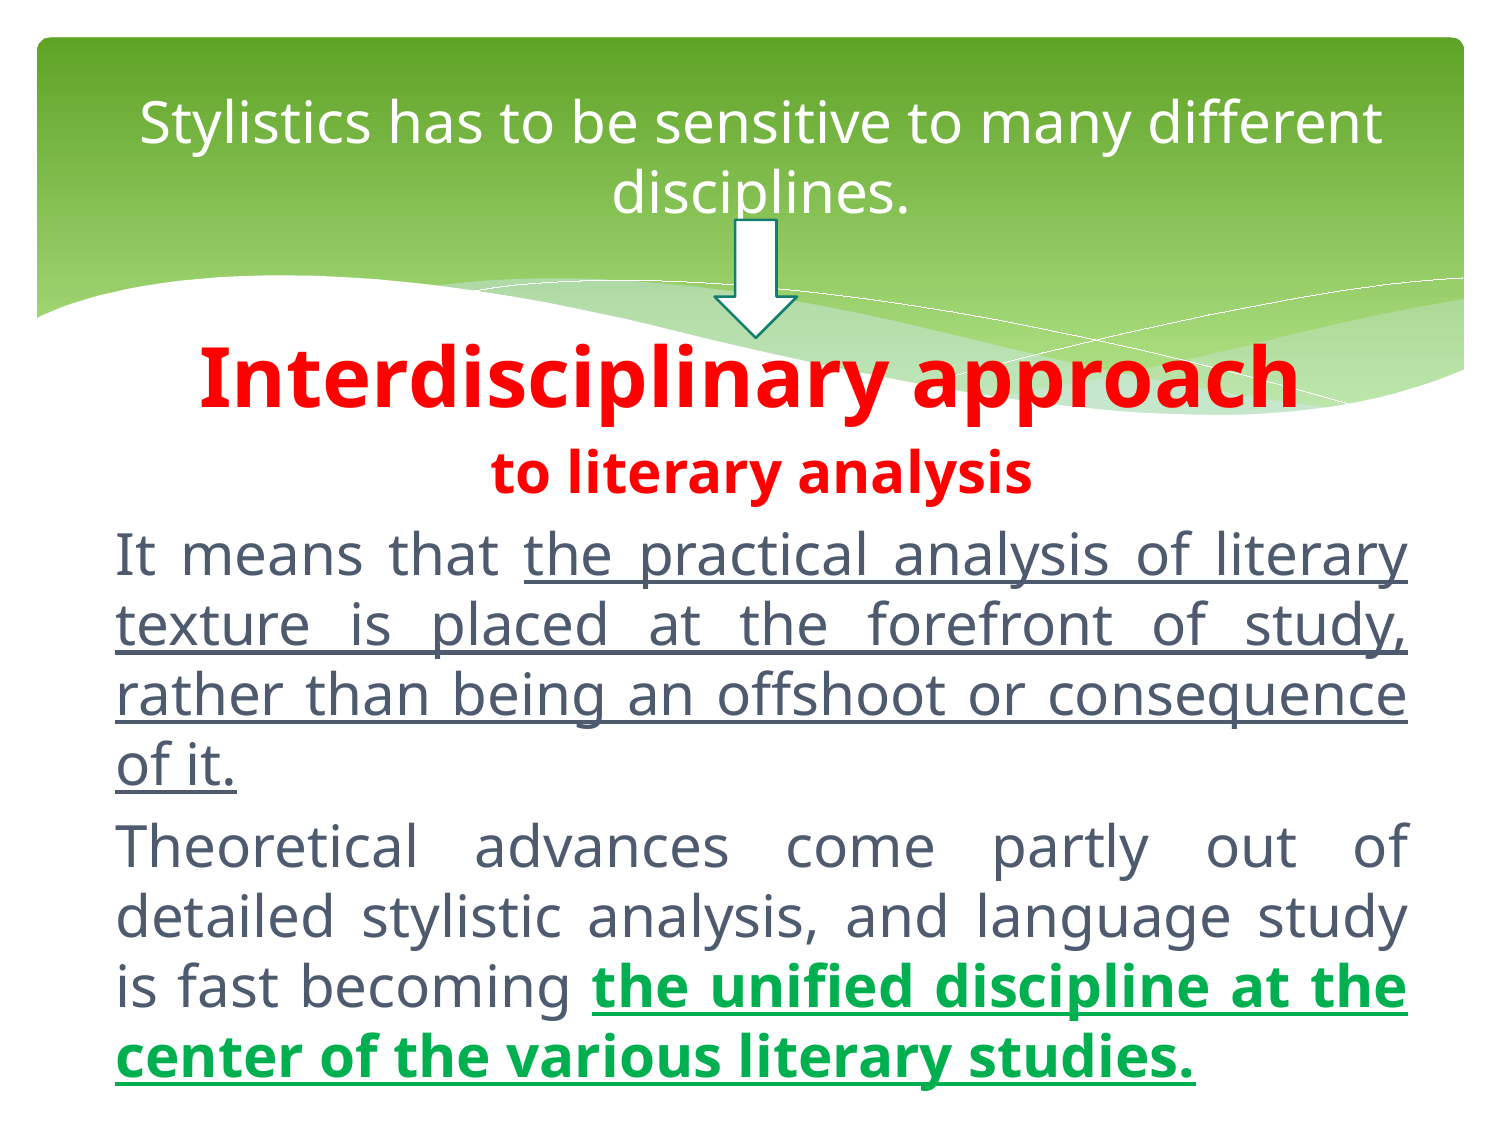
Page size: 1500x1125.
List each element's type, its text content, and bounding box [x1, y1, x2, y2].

list Stylistics has to be sensitive to many different disciplines. Interdisciplinary approach to literary analysis It means that the practical analysis of literary texture is placed at the forefront of study, rather than being an offshoot or consequence of it. Theoretical advances come partly out of detailed stylistic analysis, and language study is fast becoming the unified discipline at the center of the various literary studies. [100, 78, 1424, 1005]
text_box [713, 218, 799, 339]
